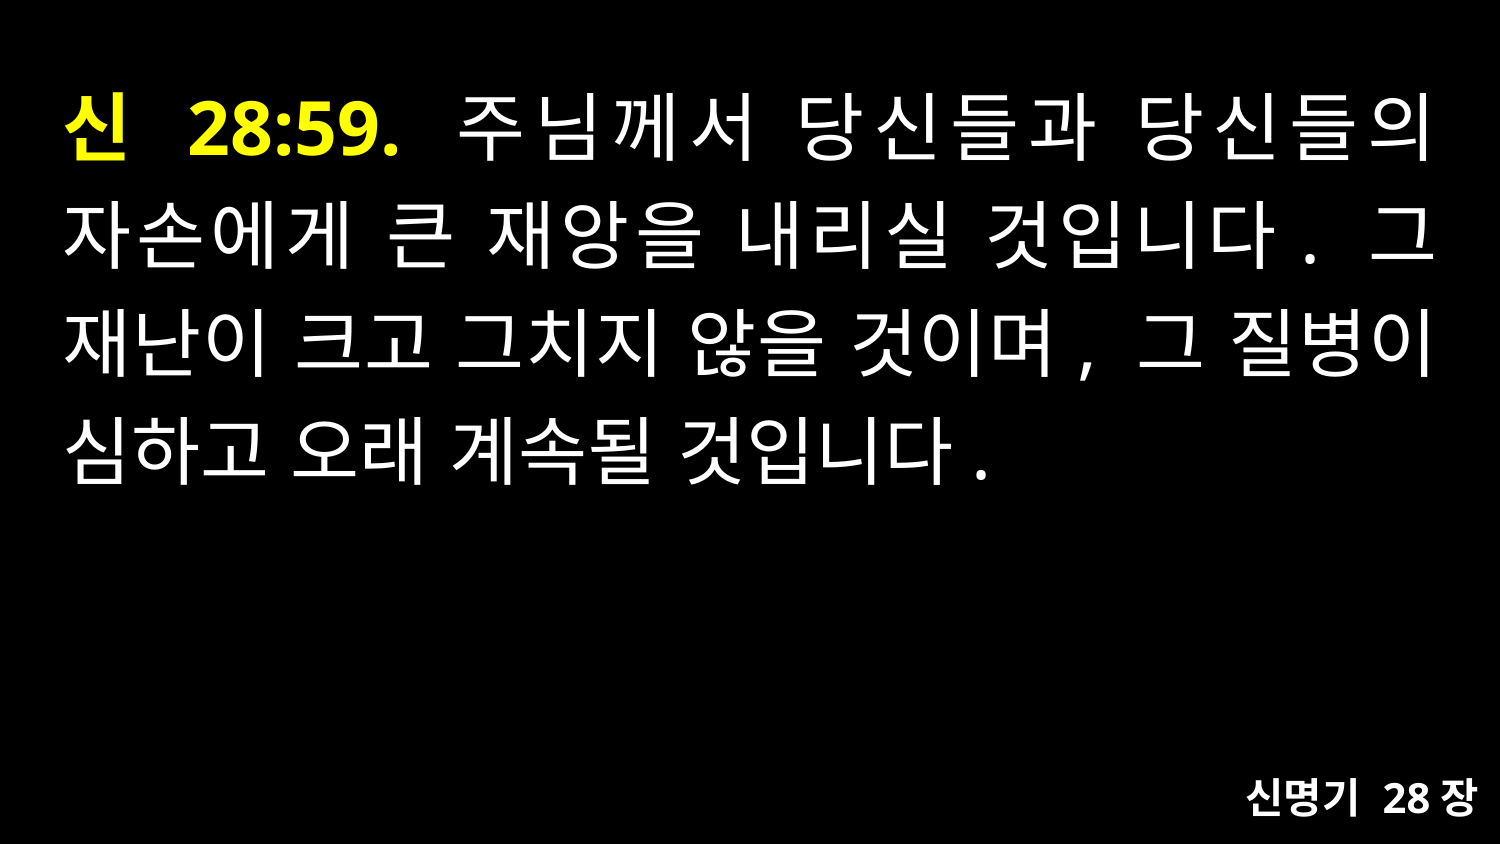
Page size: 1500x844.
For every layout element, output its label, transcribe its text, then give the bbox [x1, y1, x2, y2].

title 신 28:59. 주님께서 당신들과 당신들의 자손에게 큰 재앙을 내리실 것입니다. 그 재난이 크고 그치지 않을 것이며, 그 질병이 심하고 오래 계속될 것입니다. [0, 0, 1500, 844]
subtitle 신명기 28장 [916, 770, 1500, 844]
